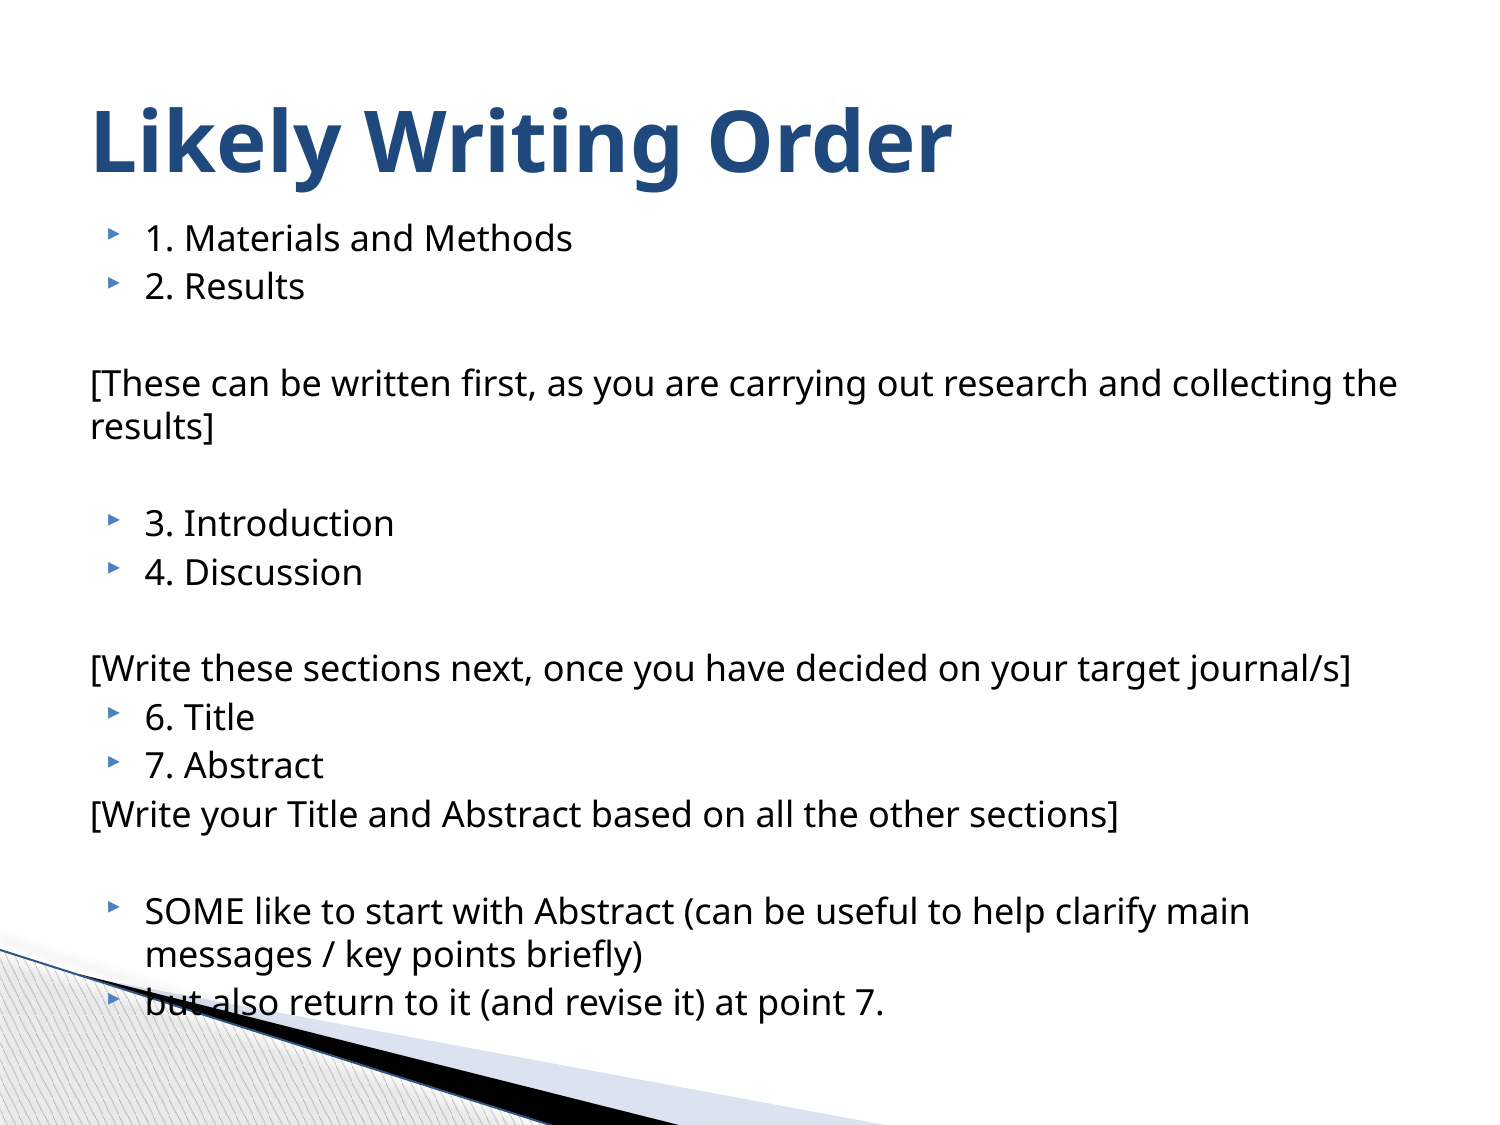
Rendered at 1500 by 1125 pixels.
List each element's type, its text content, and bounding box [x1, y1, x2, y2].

list 1. Materials and Methods 2. Results [These can be written first, as you are carrying out research and collecting the results] 3. Introduction 4. Discussion [Write these sections next, once you have decided on your target journal/s] 6. Title 7. Abstract [Write your Title and Abstract based on all the other sections] SOME like to start with Abstract (can be useful to help clarify main messages / key points briefly) but also return to it (and revise it) at point 7. [75, 208, 1425, 1047]
title Likely Writing Order [75, 45, 1425, 208]
